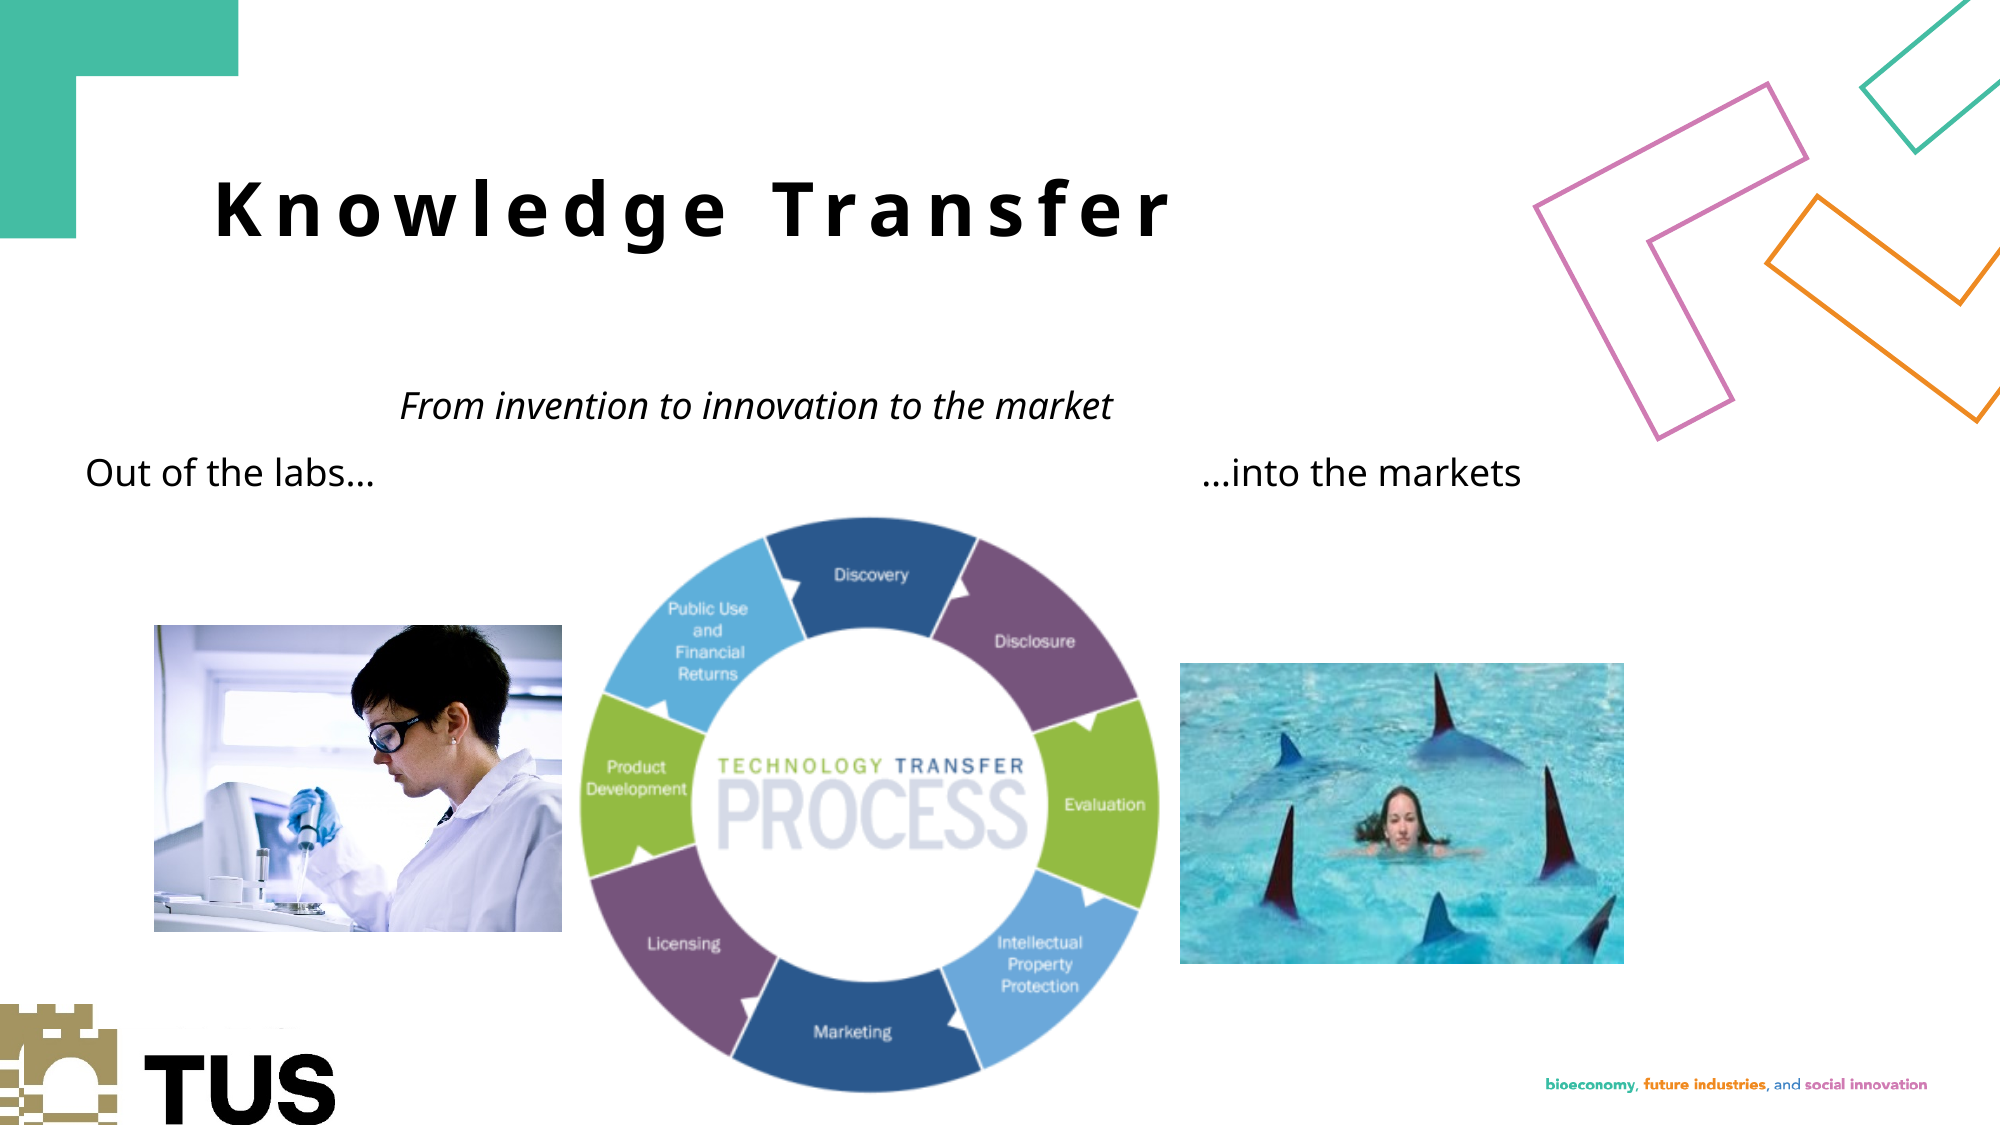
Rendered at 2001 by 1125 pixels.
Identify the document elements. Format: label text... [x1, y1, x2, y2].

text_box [1581, 0, 2000, 393]
list Knowledge Transfer [197, 154, 1581, 287]
picture [154, 625, 562, 932]
picture [1538, 1066, 1929, 1101]
text_box From invention to innovation to the market [384, 374, 1165, 441]
picture [0, 1004, 335, 1125]
picture [571, 513, 1165, 1100]
picture [1180, 663, 1624, 964]
text_box Out of the labs… …into the markets [70, 441, 1663, 578]
